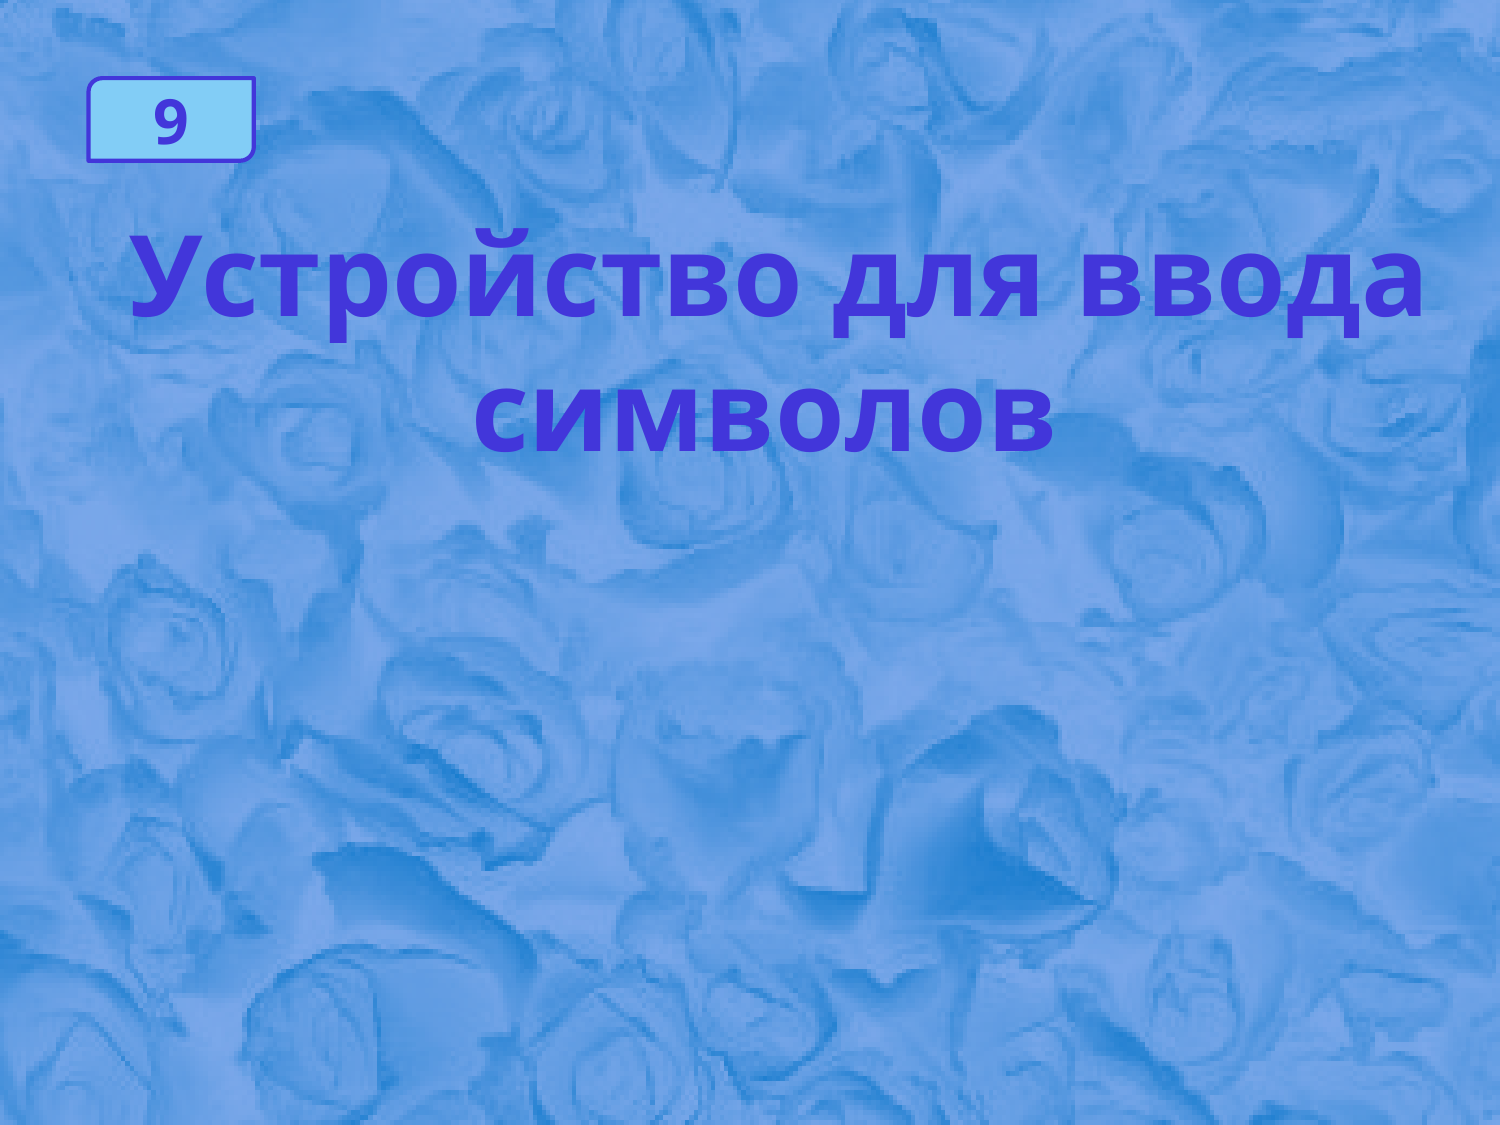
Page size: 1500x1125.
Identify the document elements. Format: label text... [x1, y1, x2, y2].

text_box Устройство для ввода символов [112, 196, 1447, 481]
text_box 9 [86, 76, 256, 163]
